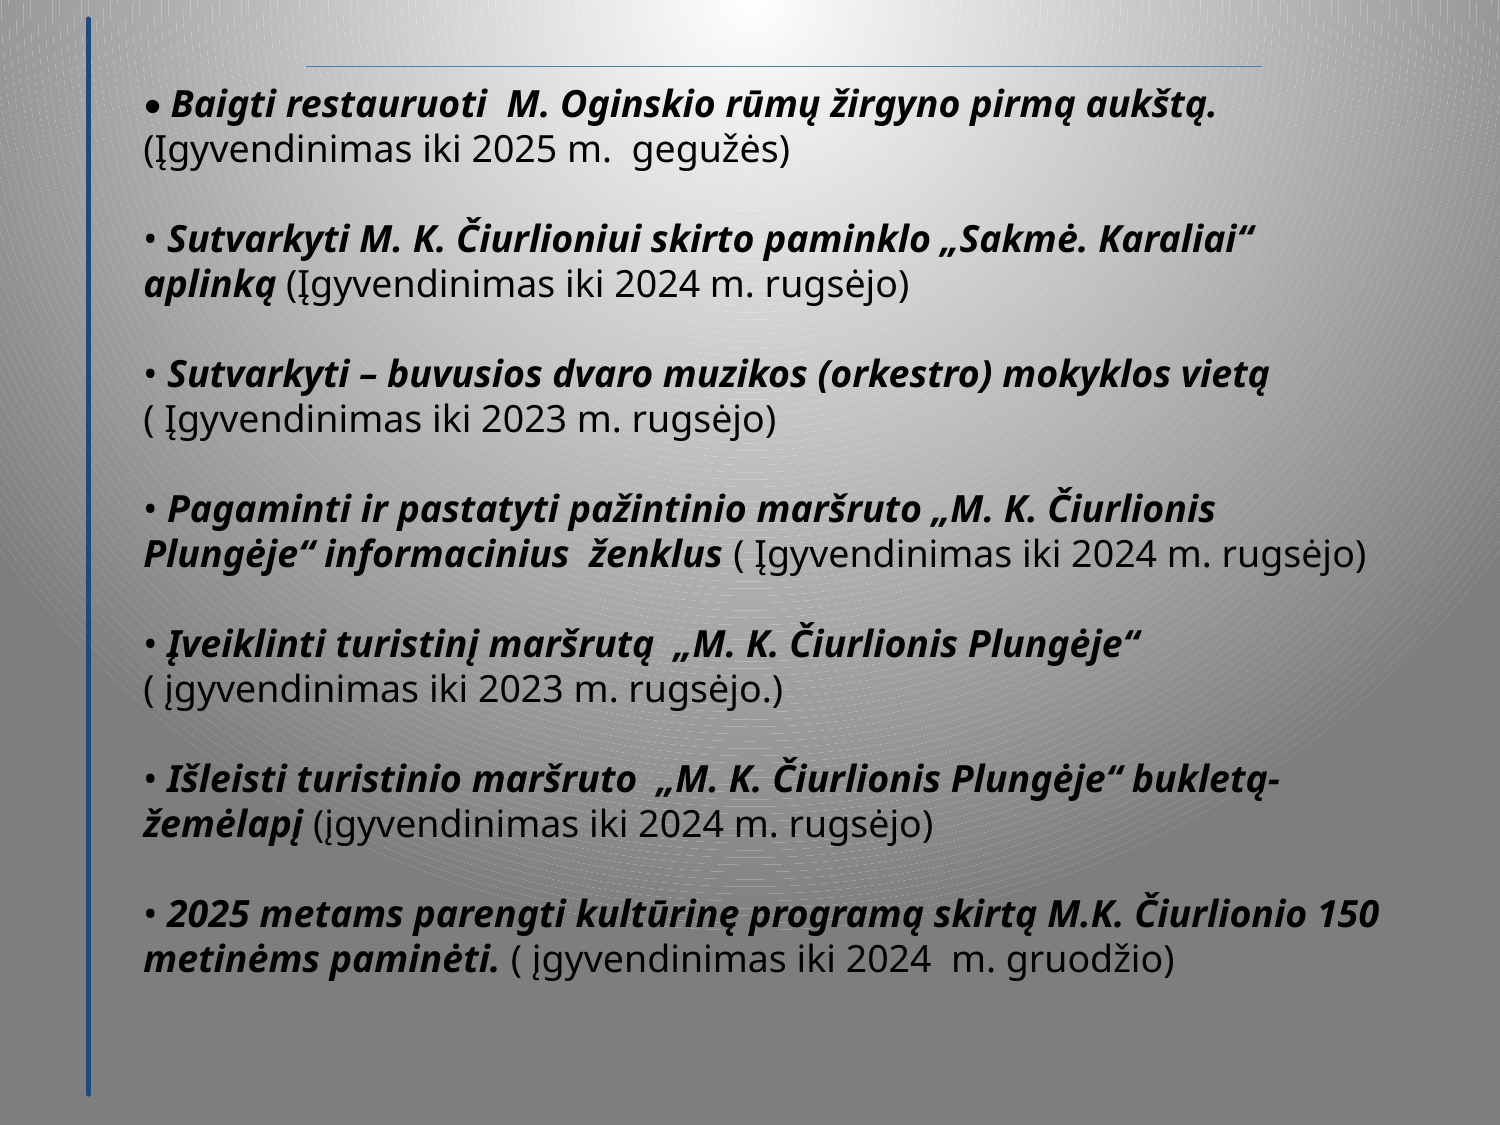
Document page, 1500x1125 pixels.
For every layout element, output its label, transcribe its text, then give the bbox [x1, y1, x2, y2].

title [93, 54, 1459, 244]
text_box • Baigti restauruoti M. Oginskio rūmų žirgyno pirmą aukštą. (Įgyvendinimas iki 2025 m. gegužės) • Sutvarkyti M. K. Čiurlioniui skirto paminklo „Sakmė. Karaliai“ aplinką (Įgyvendinimas iki 2024 m. rugsėjo) • Sutvarkyti – buvusios dvaro muzikos (orkestro) mokyklos vietą ( Įgyvendinimas iki 2023 m. rugsėjo) • Pagaminti ir pastatyti pažintinio maršruto „M. K. Čiurlionis Plungėje“ informacinius ženklus ( Įgyvendinimas iki 2024 m. rugsėjo) • Įveiklinti turistinį maršrutą „M. K. Čiurlionis Plungėje“ ( įgyvendinimas iki 2023 m. rugsėjo.) • Išleisti turistinio maršruto „M. K. Čiurlionis Plungėje“ bukletą- žemėlapį (įgyvendinimas iki 2024 m. rugsėjo) • 2025 metams parengti kultūrinę programą skirtą M.K. Čiurlionio 150 metinėms paminėti. ( įgyvendinimas iki 2024 m. gruodžio) [128, 72, 1400, 987]
